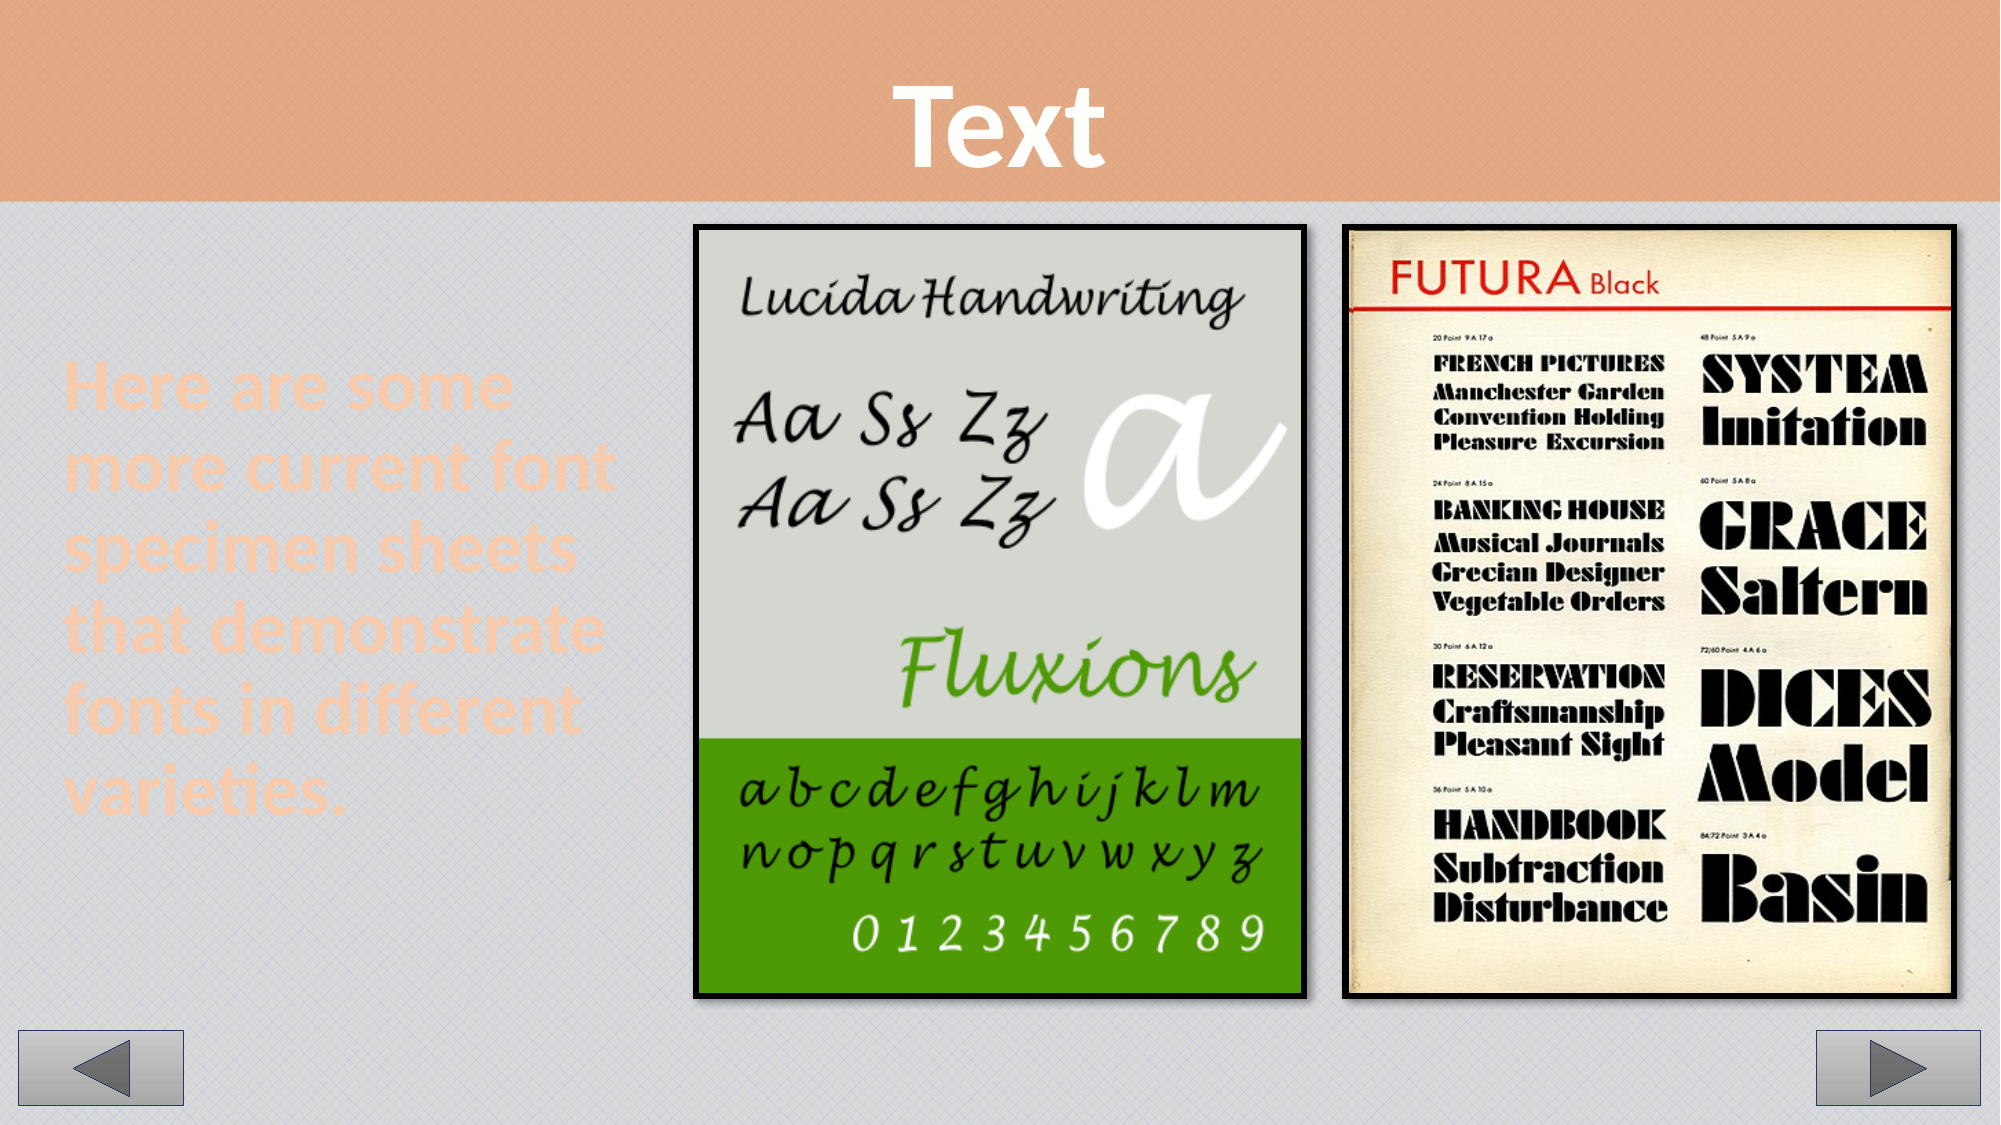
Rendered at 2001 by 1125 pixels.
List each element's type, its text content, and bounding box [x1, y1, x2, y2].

picture [698, 230, 1302, 993]
text_box Text [0, 0, 2000, 202]
subtitle Here are some more current font specimen sheets that demonstrate fonts in different varieties. [48, 338, 652, 885]
picture [1348, 230, 1951, 993]
text_box [1816, 1030, 1981, 1106]
text_box [18, 1030, 184, 1106]
